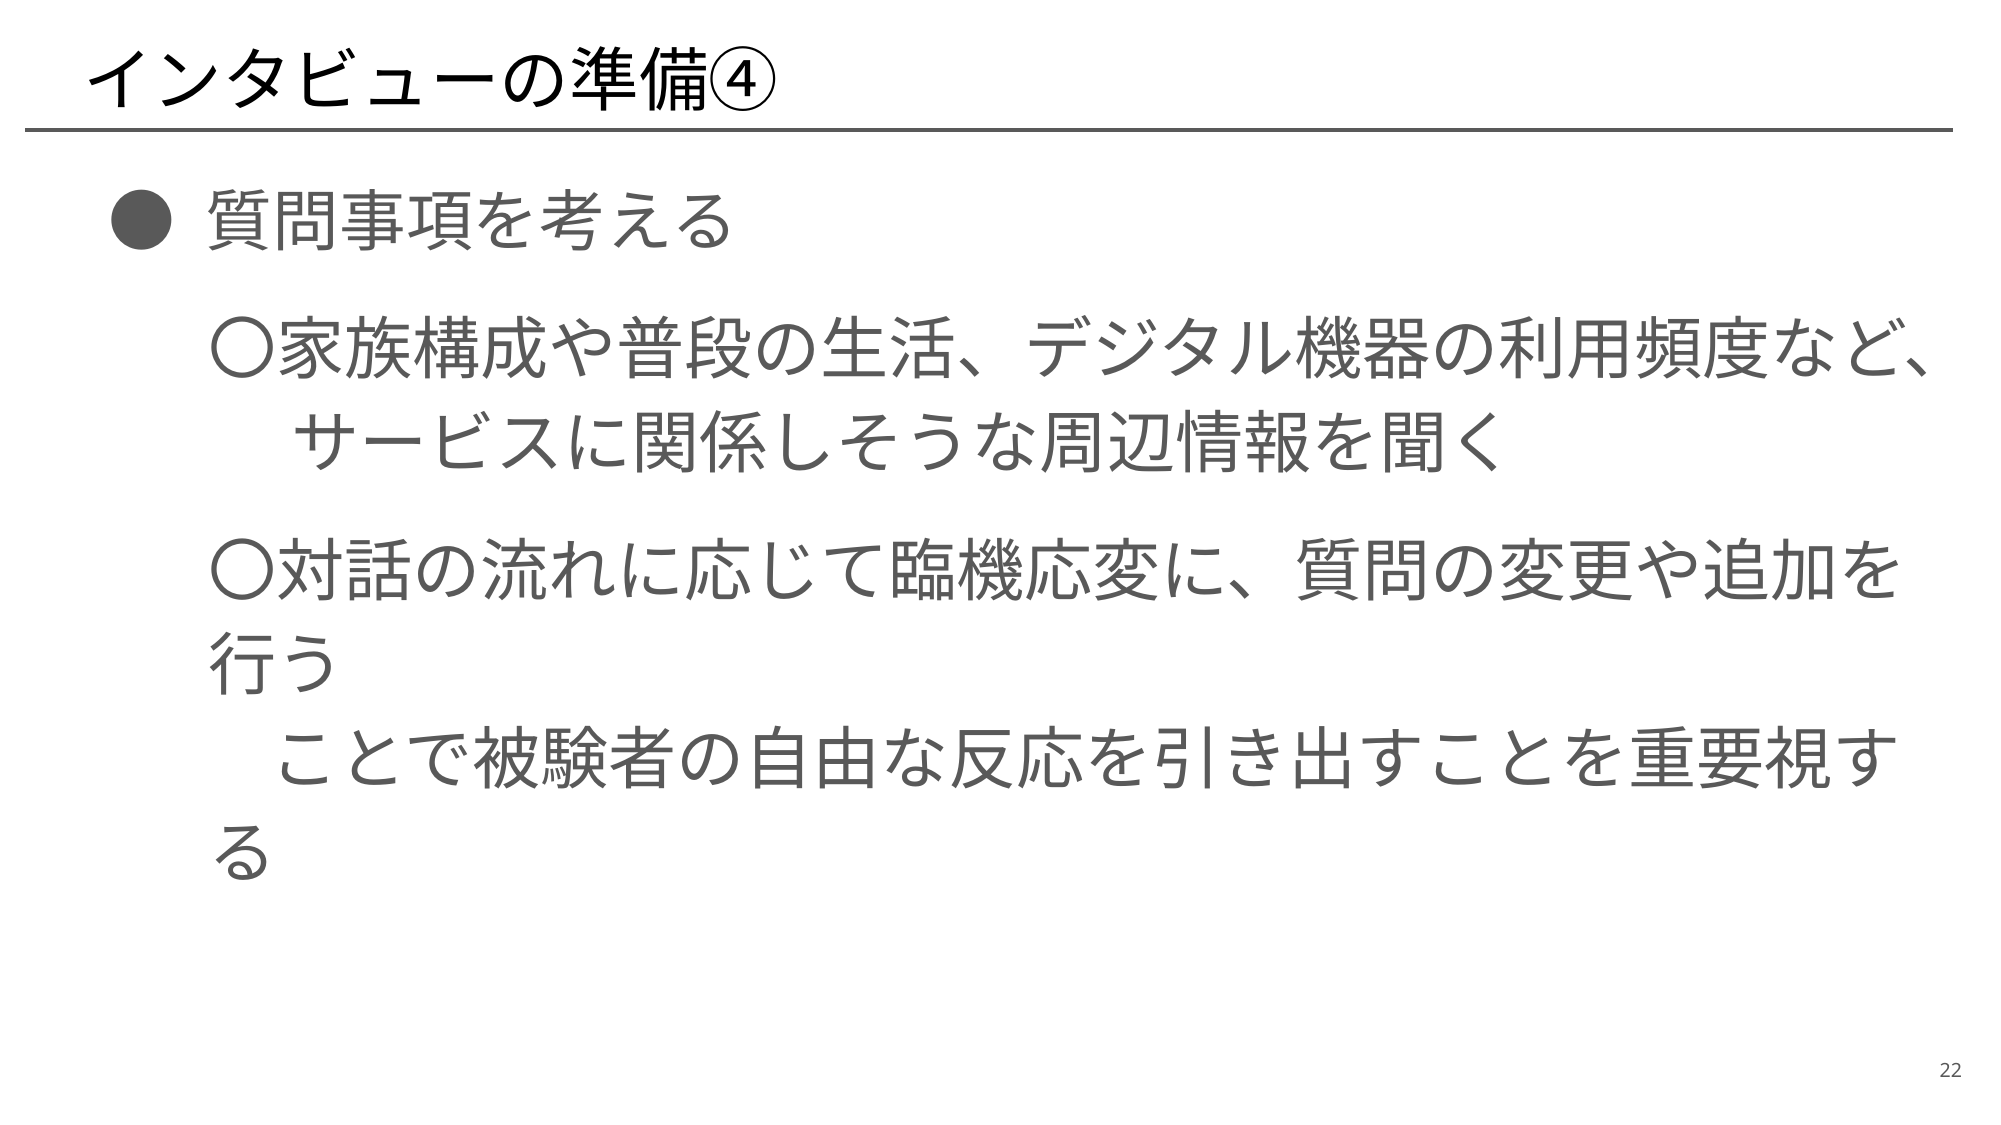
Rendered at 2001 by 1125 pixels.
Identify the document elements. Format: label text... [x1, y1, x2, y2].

title インタビューの準備④ [68, 21, 1764, 136]
list ● 質問事項を考える 〇家族構成や普段の生活、デジタル機器の利用頻度など、 サービスに関係しそうな周辺情報を聞く 〇対話の流れに応じて臨機応変に、質問の変更や追加を行う ことで被験者の自由な反応を引き出すことを重要視する [68, 152, 1932, 900]
slide_number 22 [1857, 1027, 1977, 1114]
